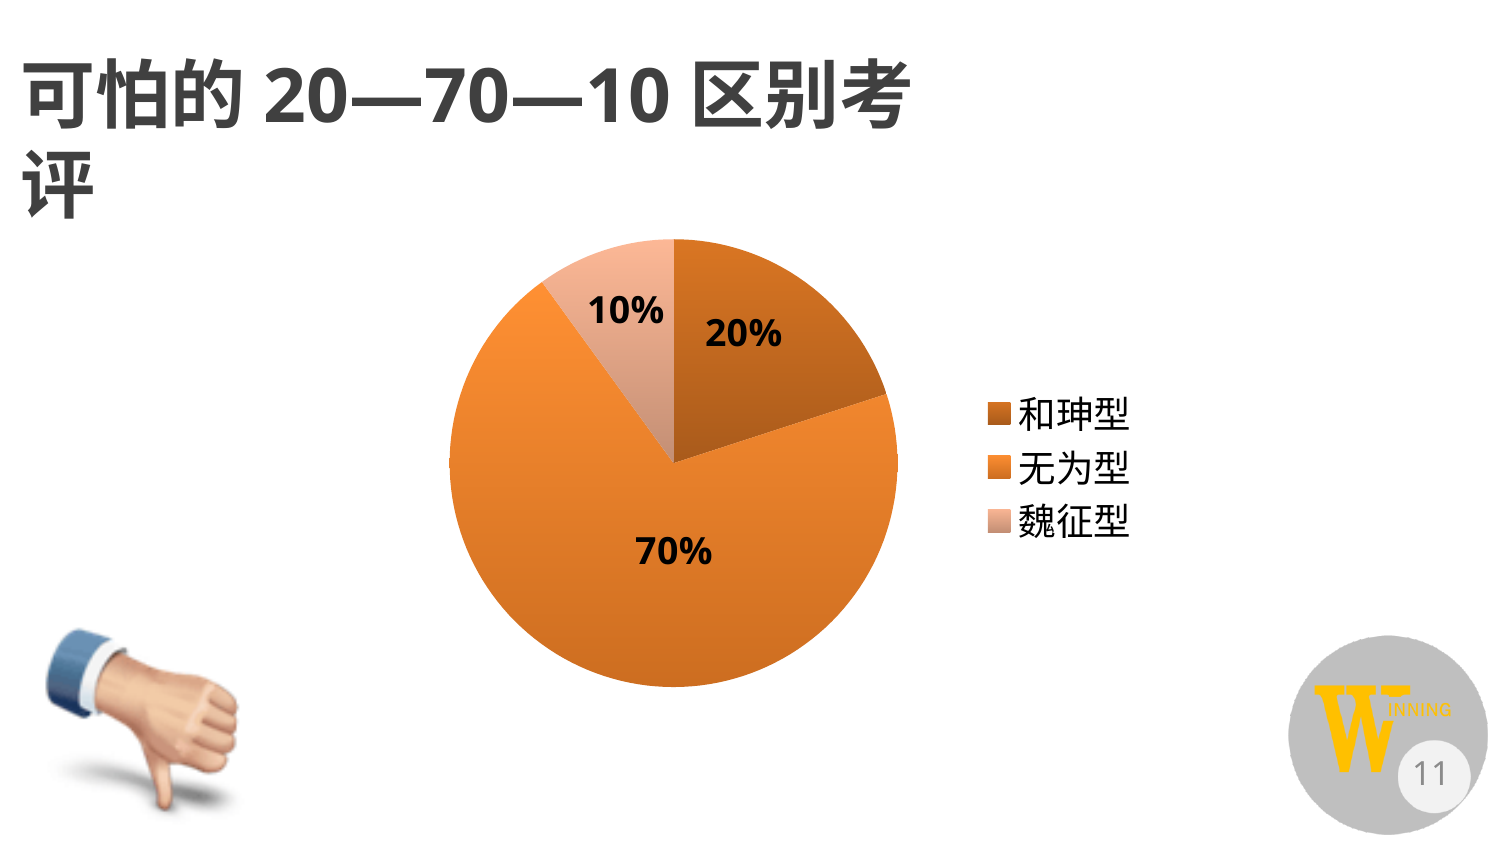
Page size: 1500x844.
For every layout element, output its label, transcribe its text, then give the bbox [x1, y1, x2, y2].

picture [1277, 626, 1498, 844]
chart [300, 173, 1259, 753]
picture [5, 598, 295, 826]
text_box 可怕的20—70—10区别考评 [5, 39, 939, 235]
slide_number 11 [1387, 752, 1475, 798]
